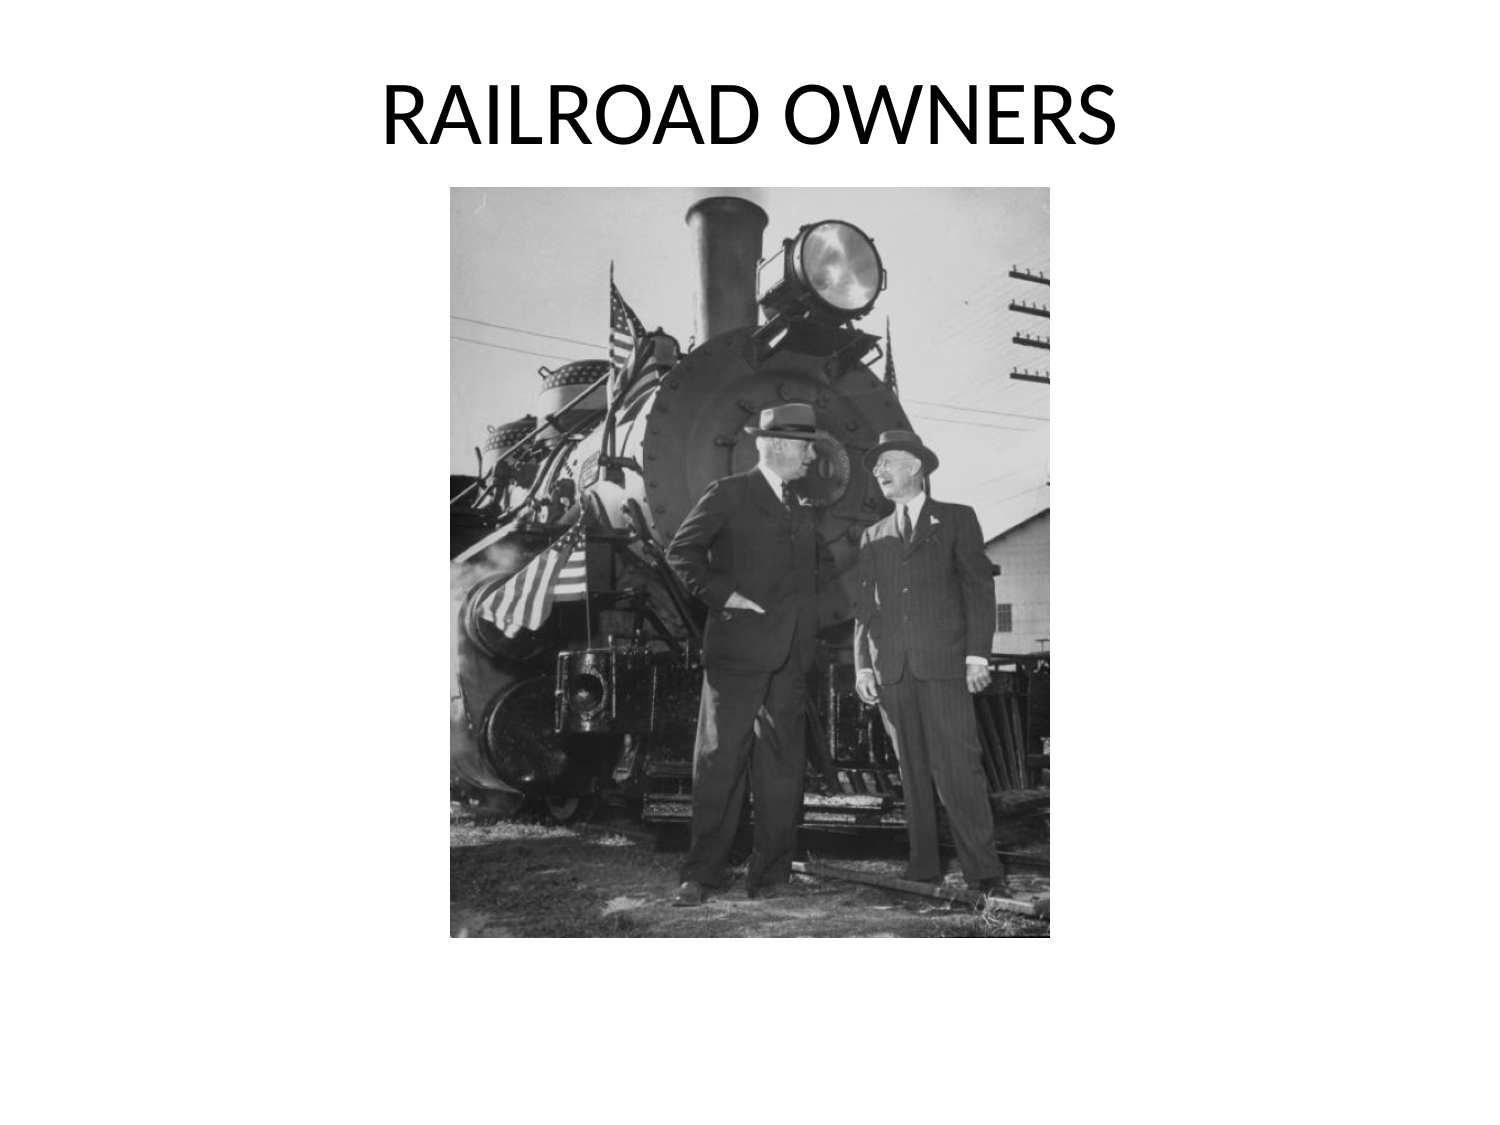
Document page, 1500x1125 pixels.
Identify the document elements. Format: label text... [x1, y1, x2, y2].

title RAILROAD OWNERS [75, 45, 1425, 233]
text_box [449, 187, 1051, 938]
